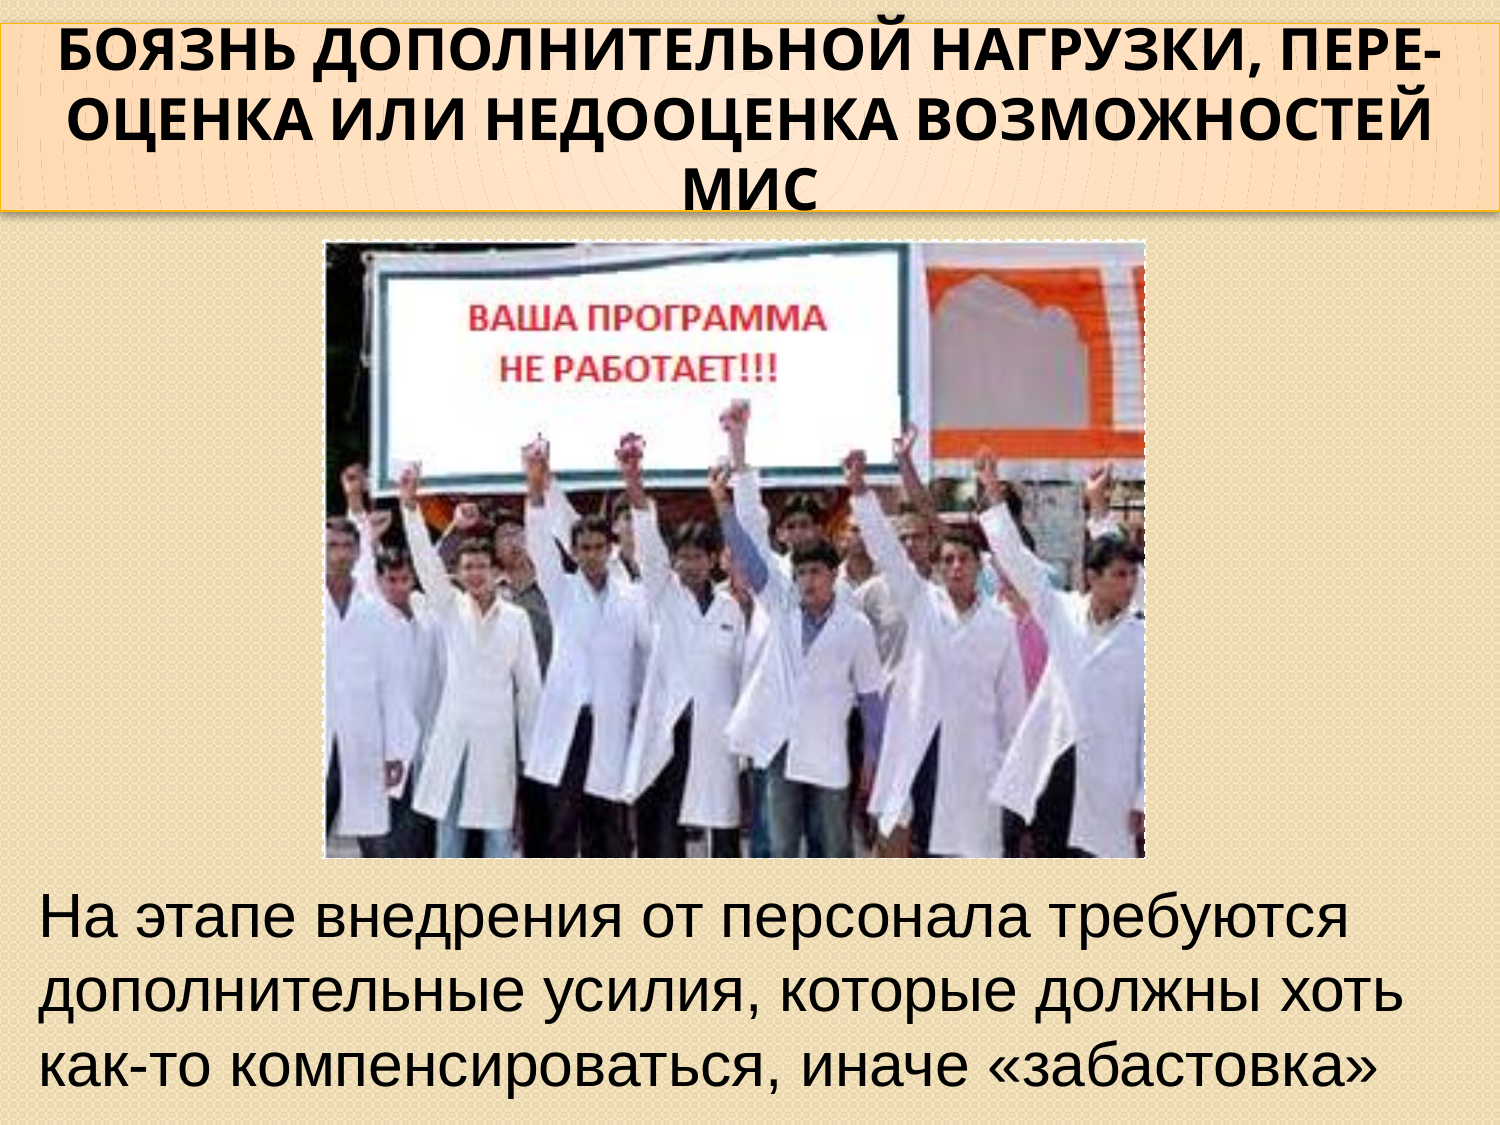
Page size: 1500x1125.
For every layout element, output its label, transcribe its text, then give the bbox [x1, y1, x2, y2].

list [323, 240, 1145, 858]
text_box На этапе внедрения от персонала требуются дополнительные усилия, которые должны хоть как-то компенсироваться, иначе «забастовка» [23, 867, 1500, 1107]
title БОЯЗНЬ ДОПОЛНИТЕЛЬНОЙ НАГРУЗКИ, ПЕРЕ-ОЦЕНКА ИЛИ НЕДООЦЕНКА ВОЗМОЖНОСТЕЙ МИС [0, 23, 1500, 212]
